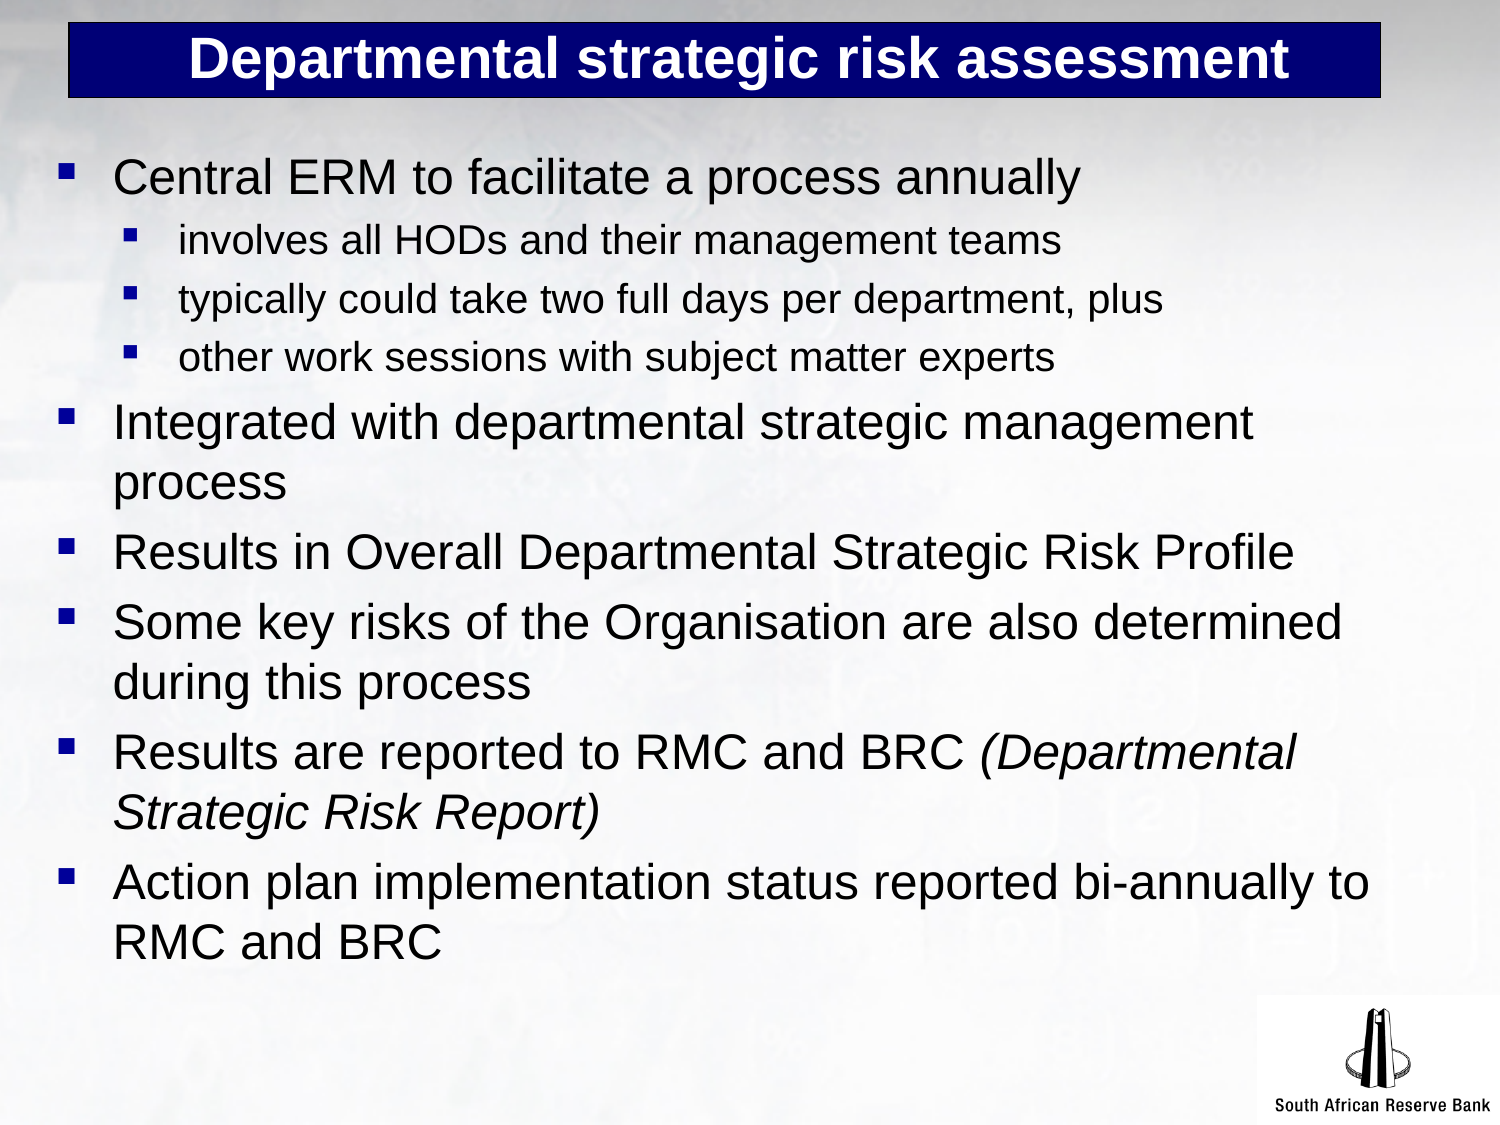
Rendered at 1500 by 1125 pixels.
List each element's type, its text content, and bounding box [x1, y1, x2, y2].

title Departmental strategic risk assessment [68, 22, 1381, 98]
list Central ERM to facilitate a process annually involves all HODs and their management teams typically could take two full days per department, plus other work sessions with subject matter experts Integrated with departmental strategic management process Results in Overall Departmental Strategic Risk Profile Some key risks of the Organisation are also determined during this process Results are reported to RMC and BRC (Departmental Strategic Risk Report) Action plan implementation status reported bi-annually to RMC and BRC [41, 136, 1439, 1011]
picture [0, 0, 1500, 1125]
